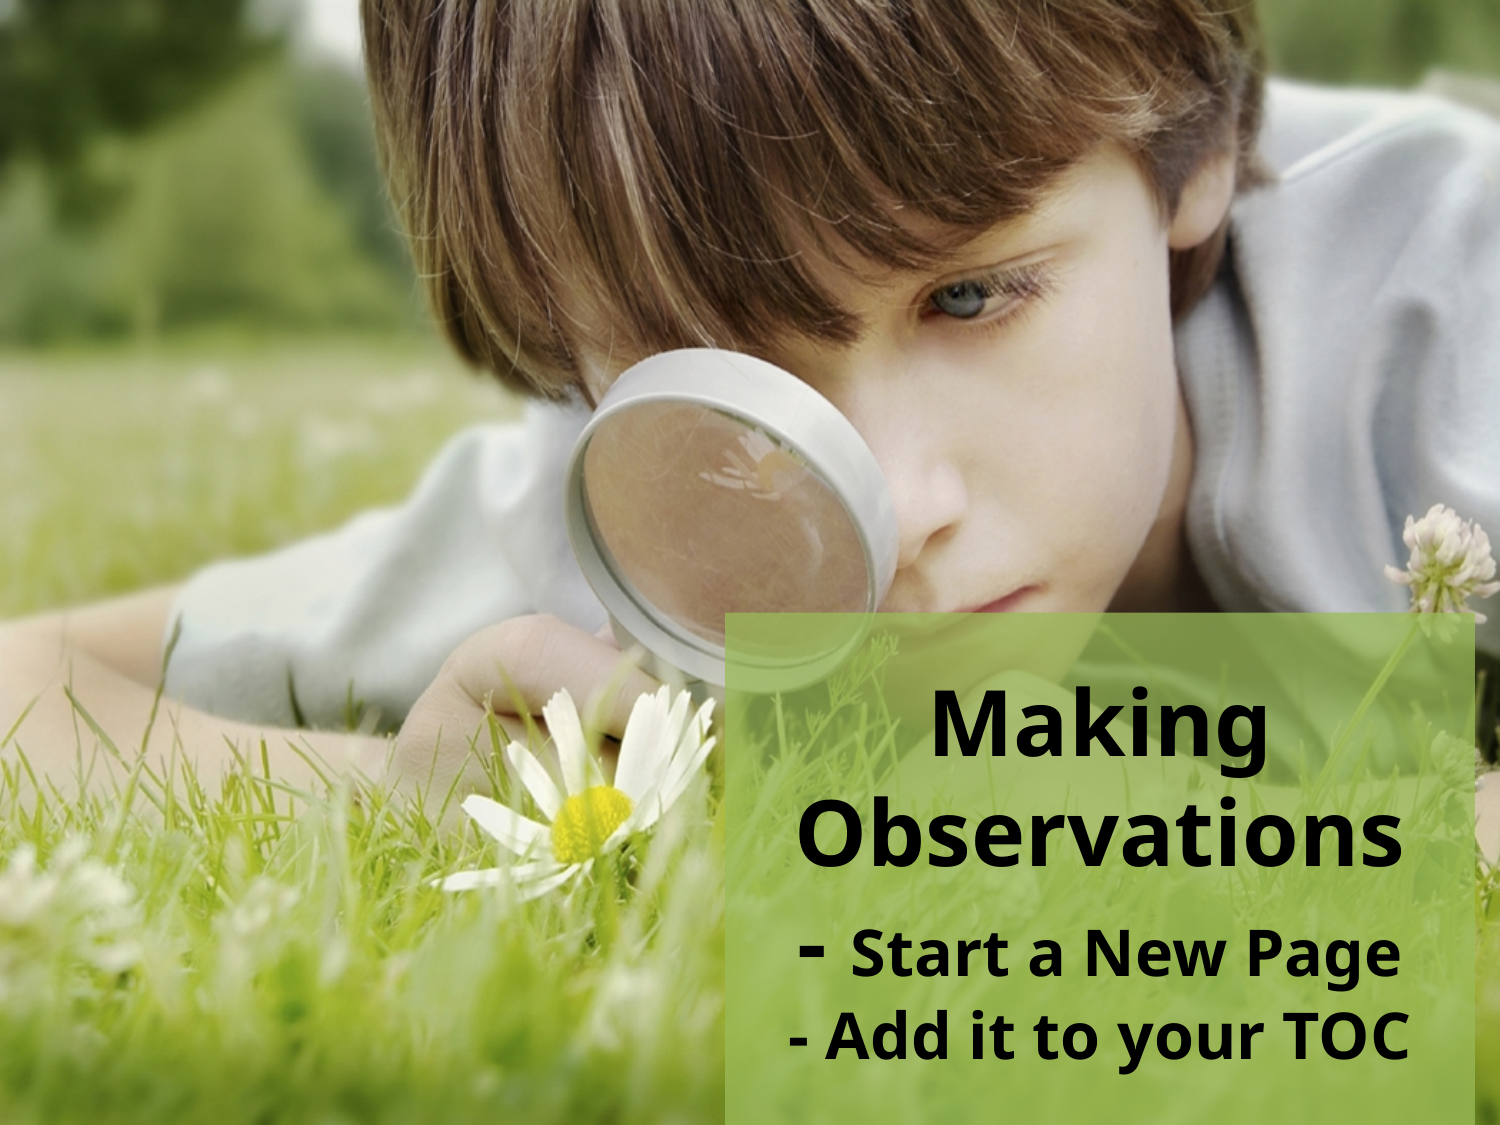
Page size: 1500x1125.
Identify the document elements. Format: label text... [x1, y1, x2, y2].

title Making Observations - Start a New Page - Add it to your TOC [725, 612, 1475, 1125]
picture [0, 0, 1500, 1125]
